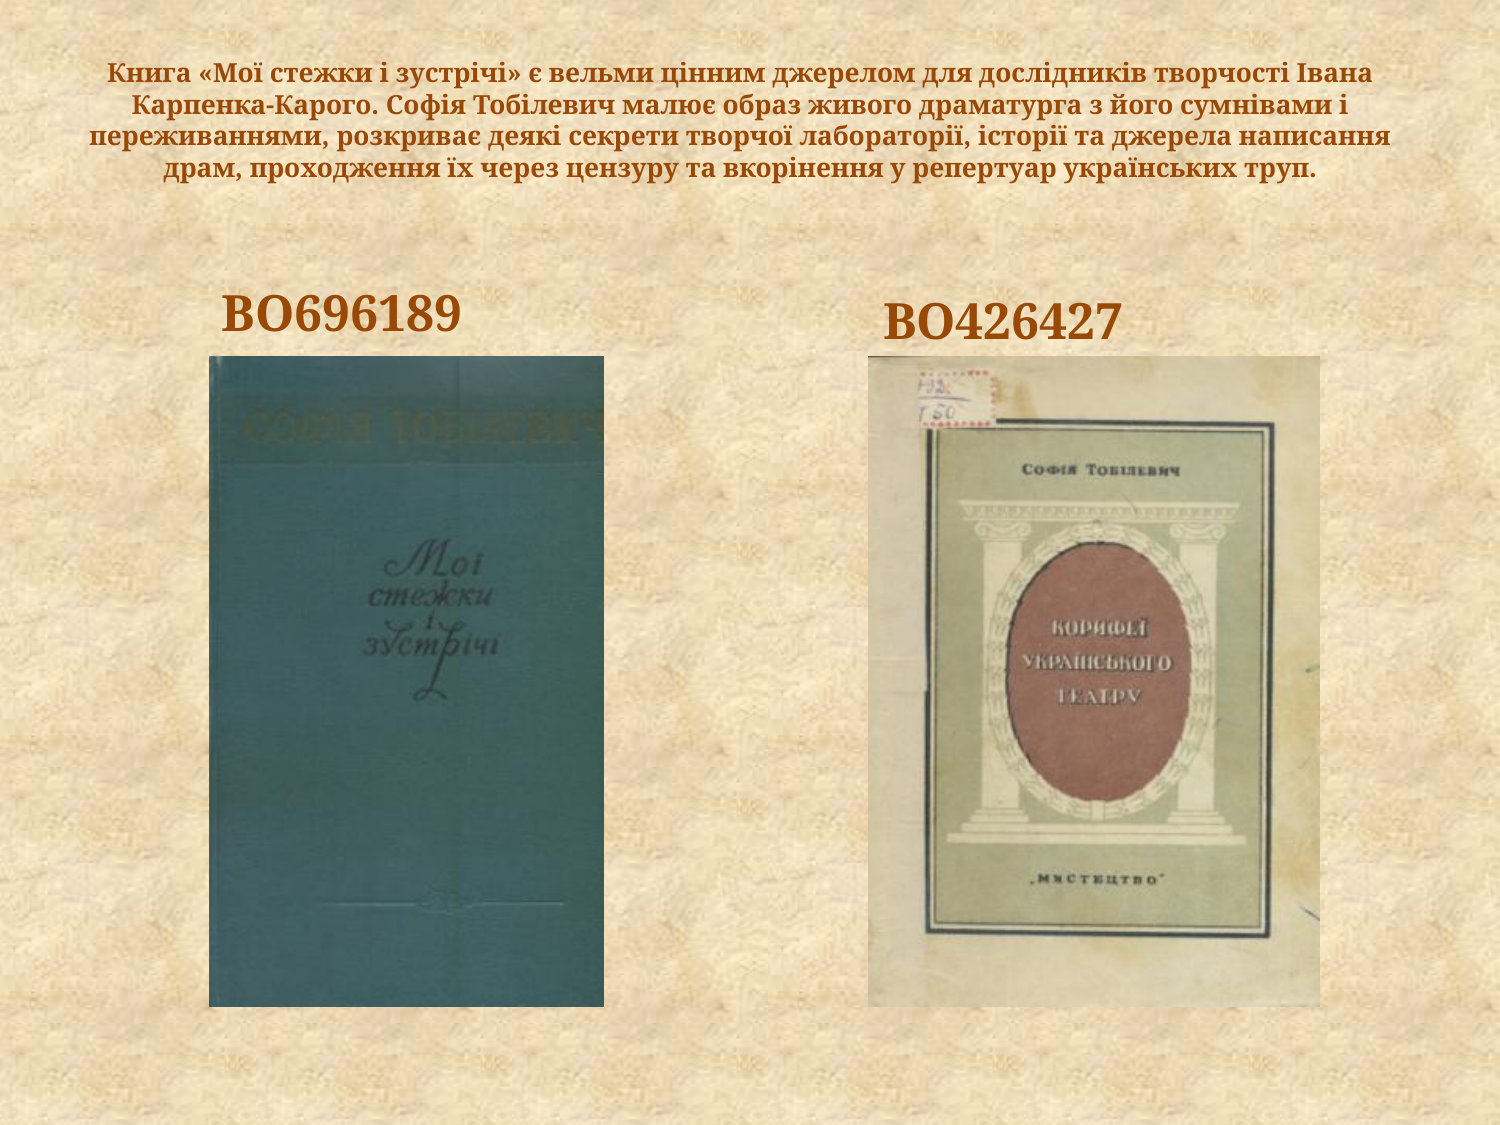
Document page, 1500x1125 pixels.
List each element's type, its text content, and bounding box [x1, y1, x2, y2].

picture [0, 0, 1500, 1125]
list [209, 356, 605, 1007]
title Книга «Мої стежки і зустрічі» є вельми цінним джерелом для дослідників творчості Івана Карпенка-Карого. Софія Тобілевич малює образ живого драматурга з його сумнівами і переживаннями, розкриває деякі секрети творчої лабораторії, історії та джерела написання драм, проходження їх через цензуру та вкорінення у репертуар українських труп. [64, 42, 1415, 268]
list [867, 356, 1321, 1007]
list ВО696189 [206, 243, 738, 349]
list ВО426427 [868, 251, 1425, 357]
